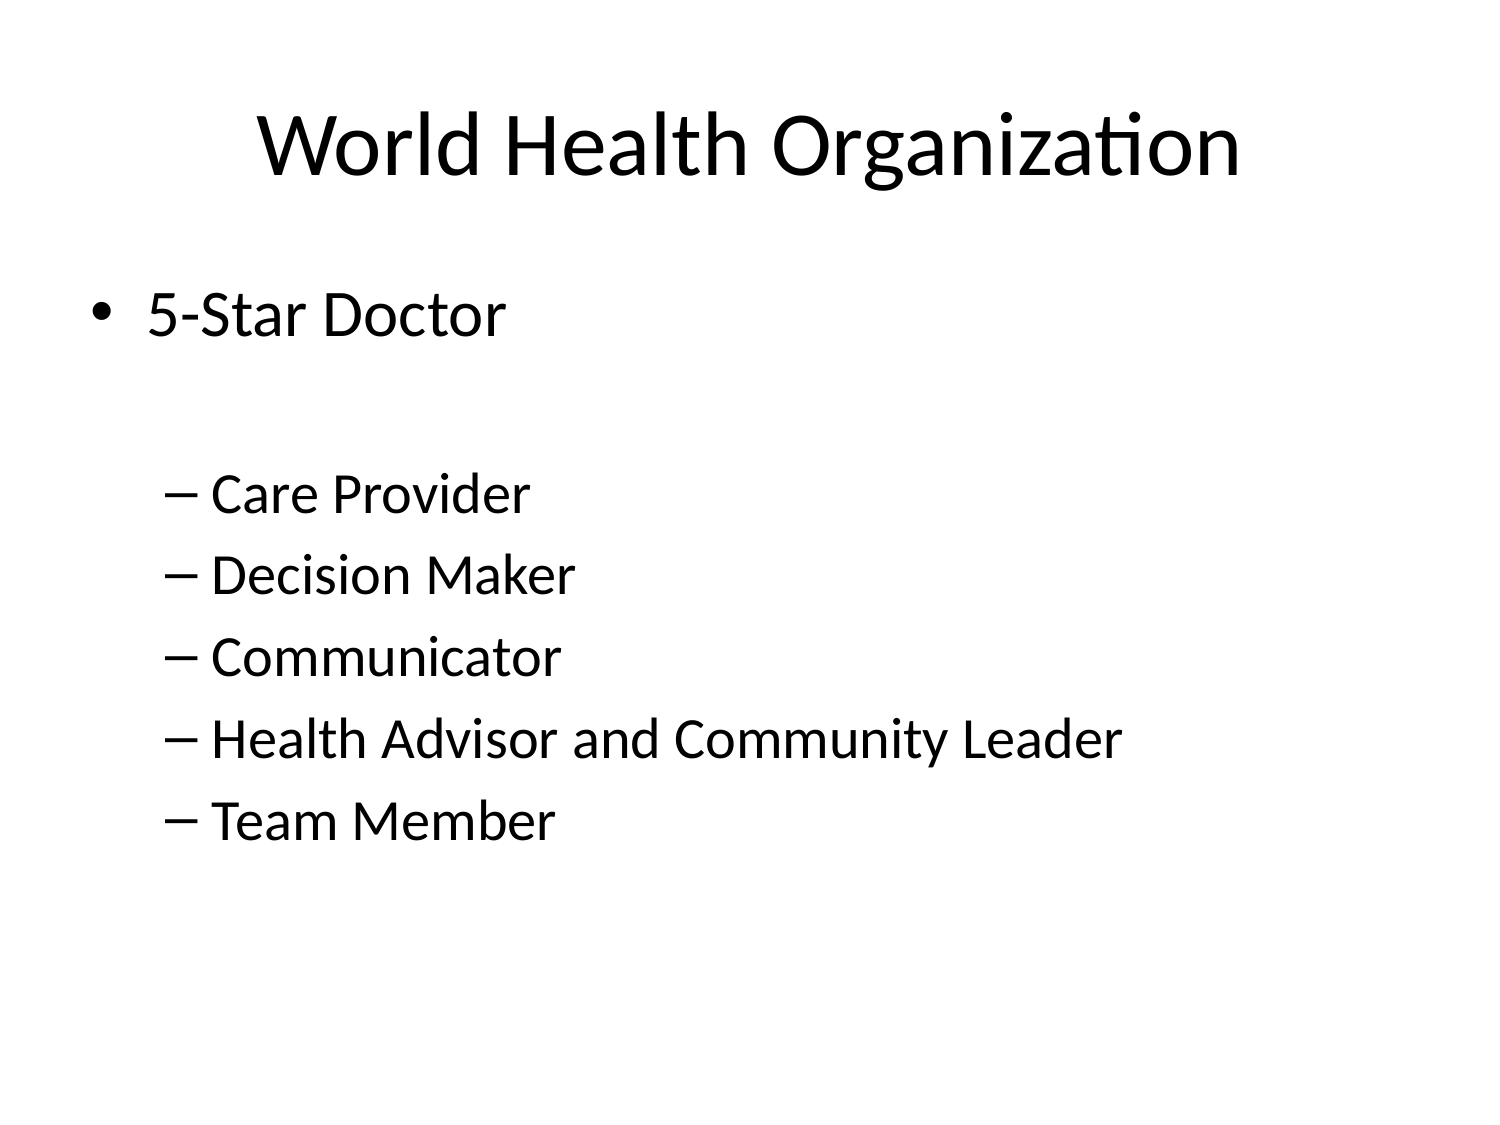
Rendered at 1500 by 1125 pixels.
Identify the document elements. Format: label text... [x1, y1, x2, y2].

list 5-Star Doctor Care Provider Decision Maker Communicator Health Advisor and Community Leader Team Member [75, 262, 1425, 1005]
title World Health Organization [75, 45, 1425, 233]
